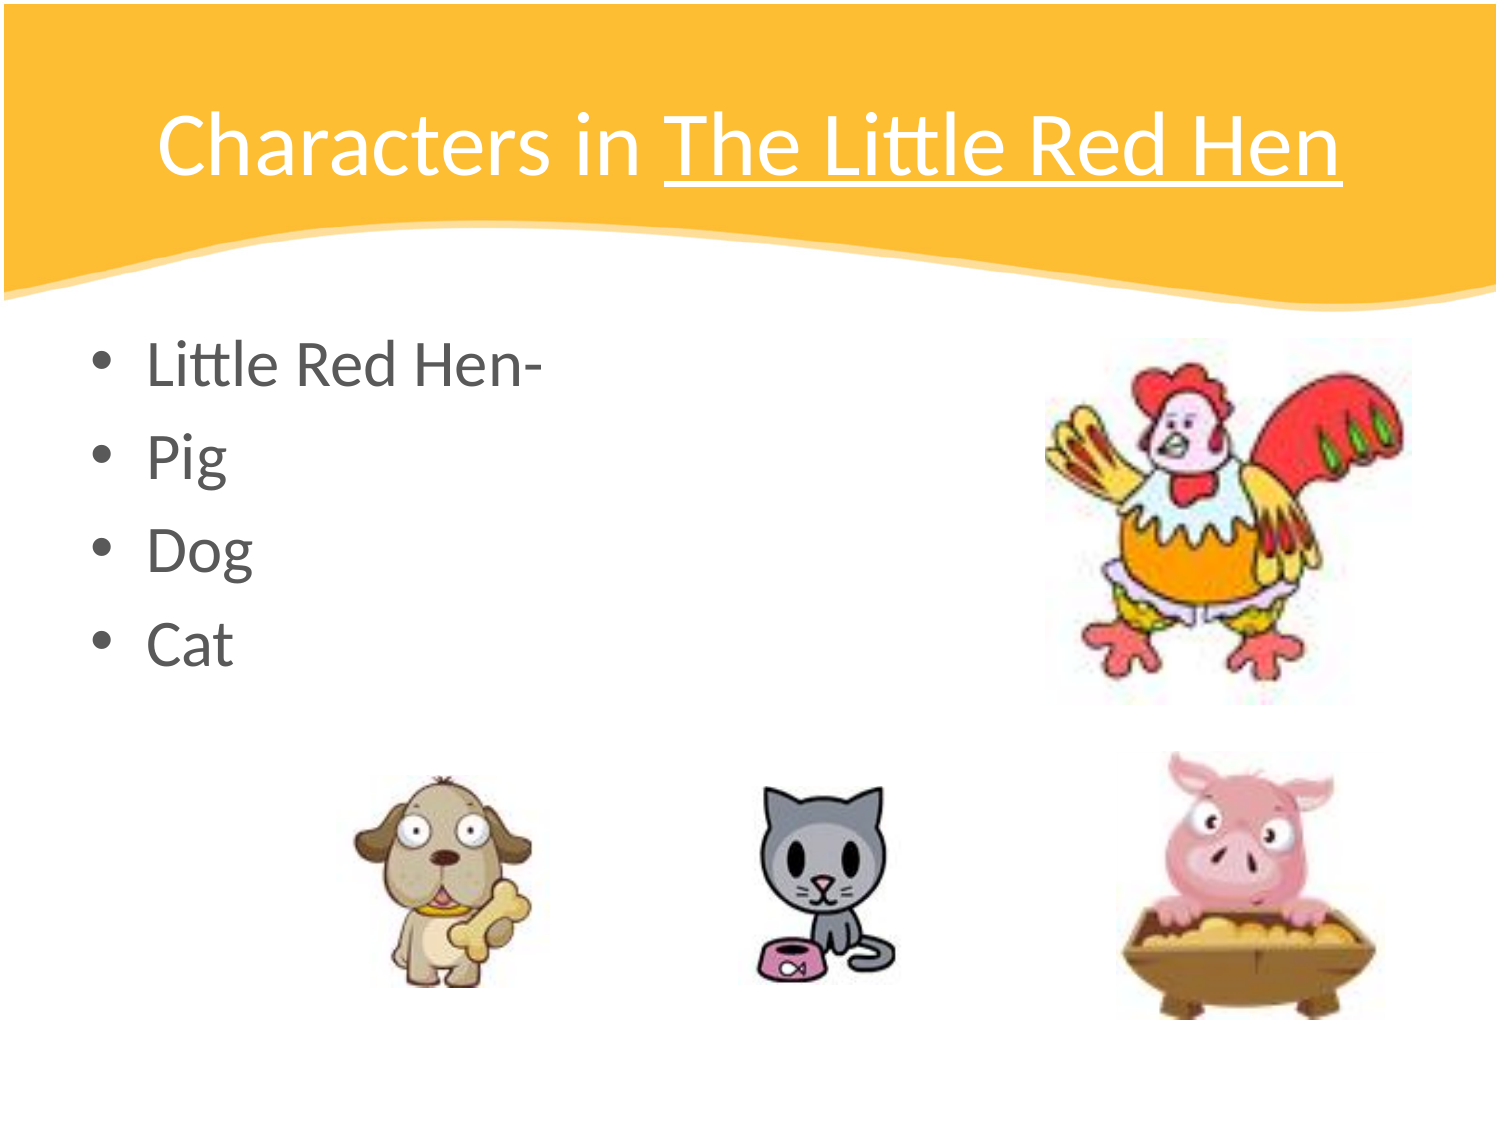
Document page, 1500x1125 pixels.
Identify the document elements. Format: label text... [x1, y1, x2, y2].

picture [0, 0, 1500, 1125]
title Characters in The Little Red Hen [75, 45, 1425, 233]
list Little Red Hen- Pig Dog Cat [75, 312, 904, 1055]
